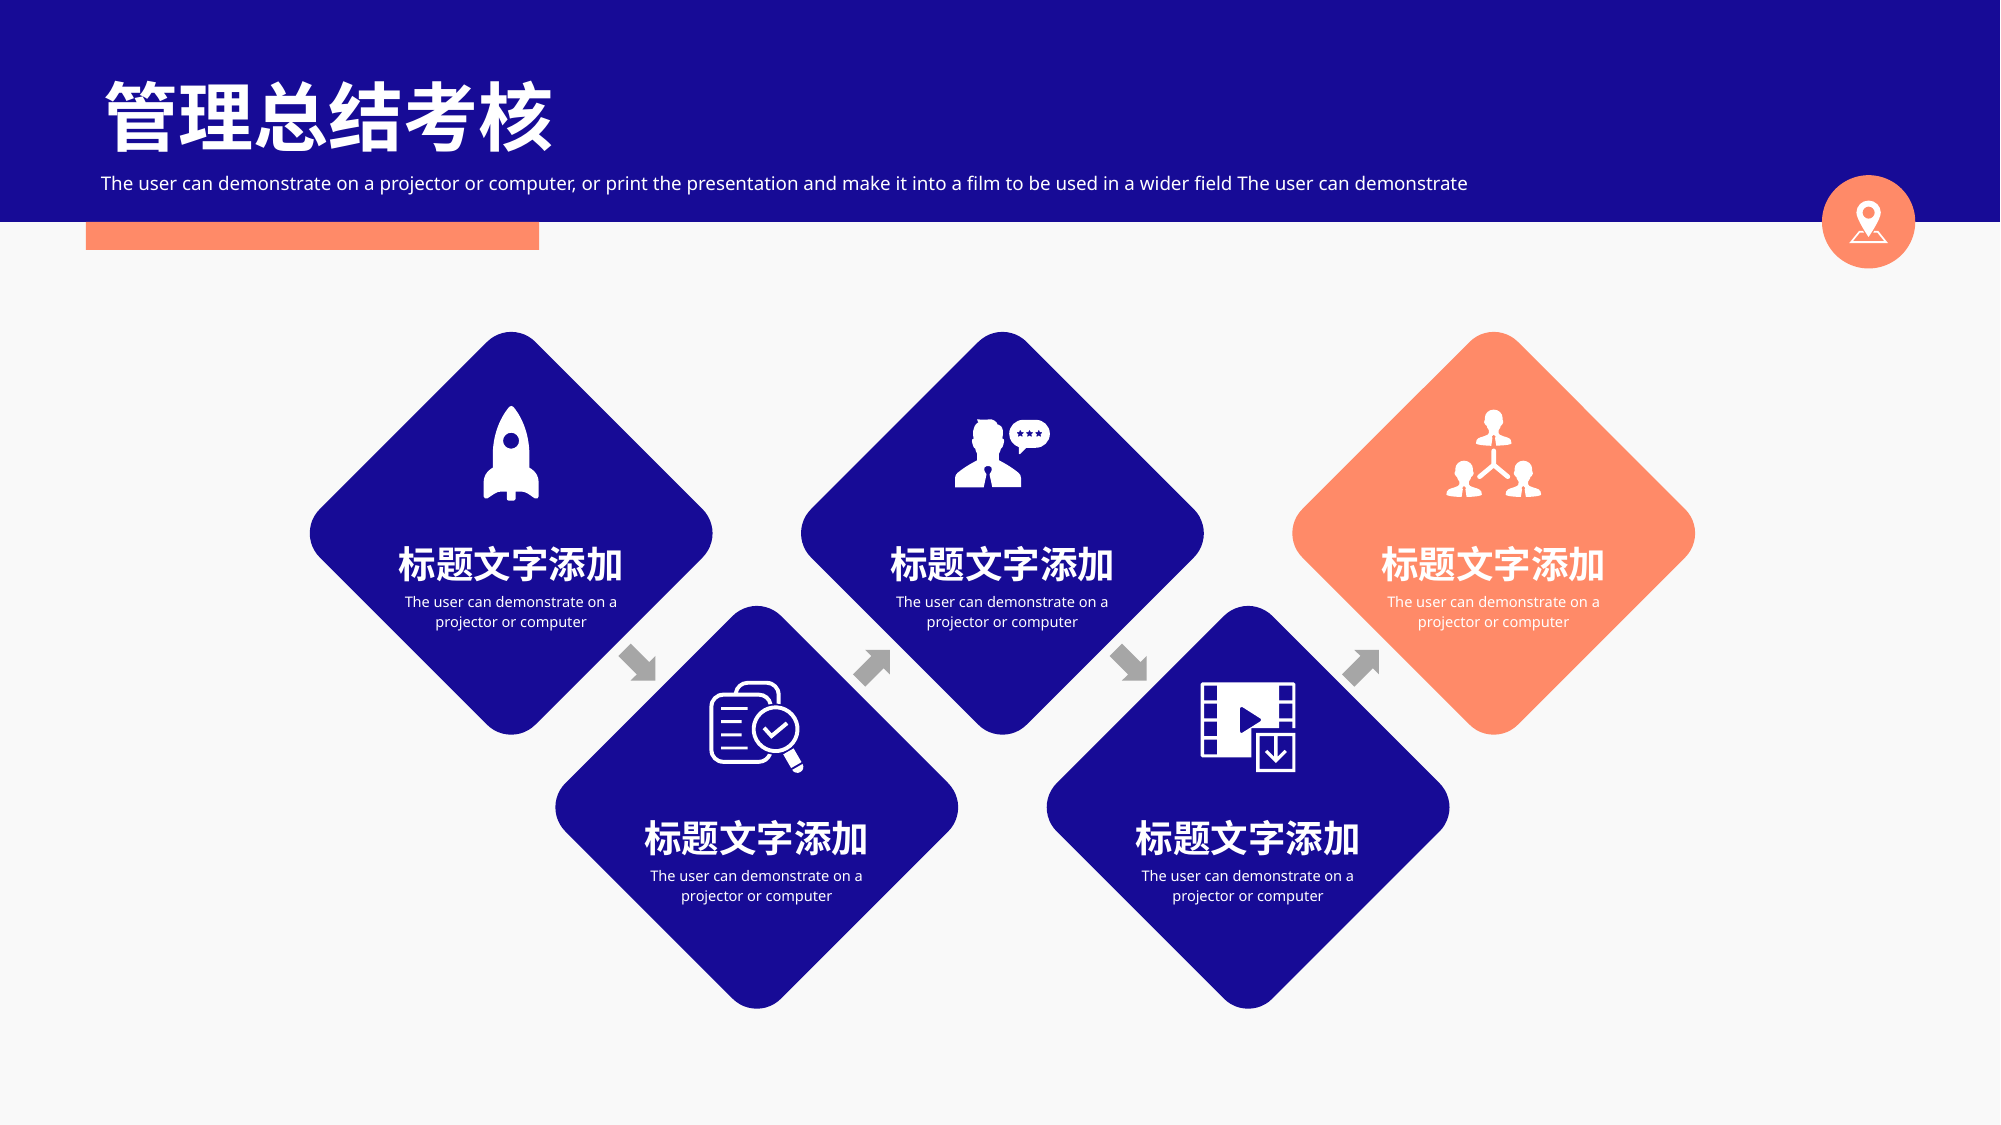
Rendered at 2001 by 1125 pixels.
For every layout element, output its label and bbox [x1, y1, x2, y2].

text_box [0, 0, 2000, 223]
text_box [1042, 654, 1454, 960]
text_box [797, 380, 1208, 686]
text_box [85, 63, 1600, 203]
text_box [305, 380, 717, 687]
text_box [1288, 380, 1699, 686]
text_box [1821, 175, 1916, 269]
text_box [85, 221, 540, 251]
text_box [551, 654, 962, 960]
